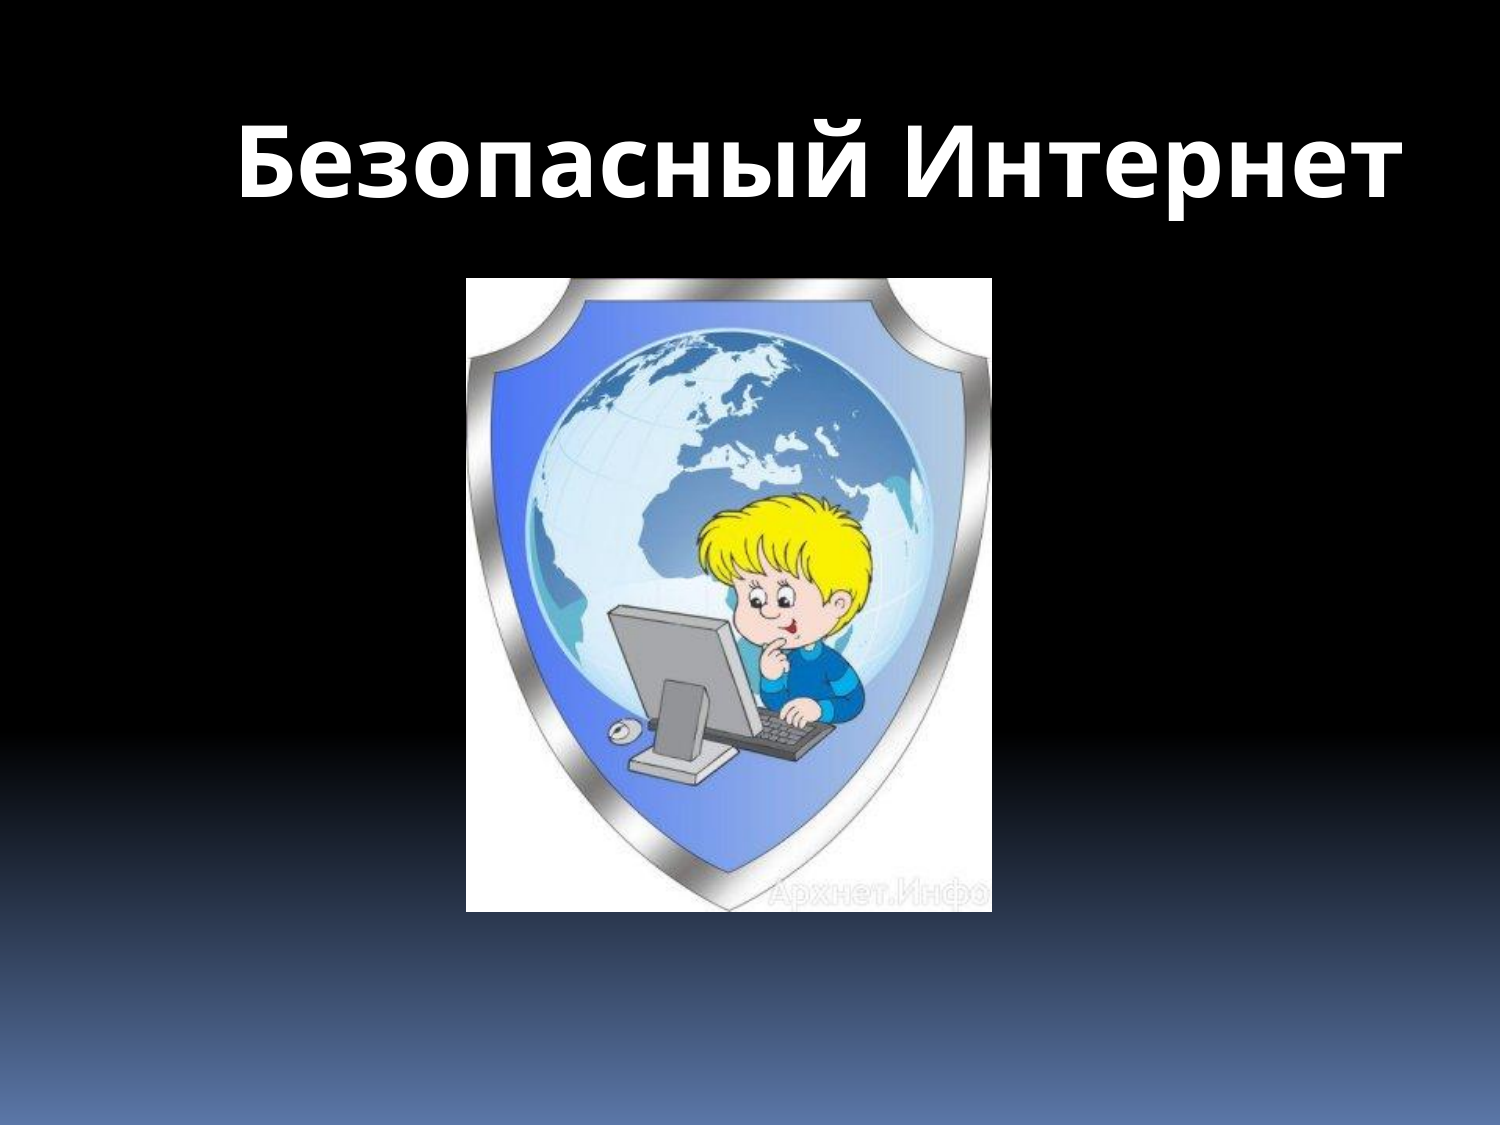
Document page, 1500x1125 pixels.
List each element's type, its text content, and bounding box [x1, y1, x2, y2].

picture [465, 278, 992, 913]
text_box Безопасный Интернет [218, 90, 1459, 225]
